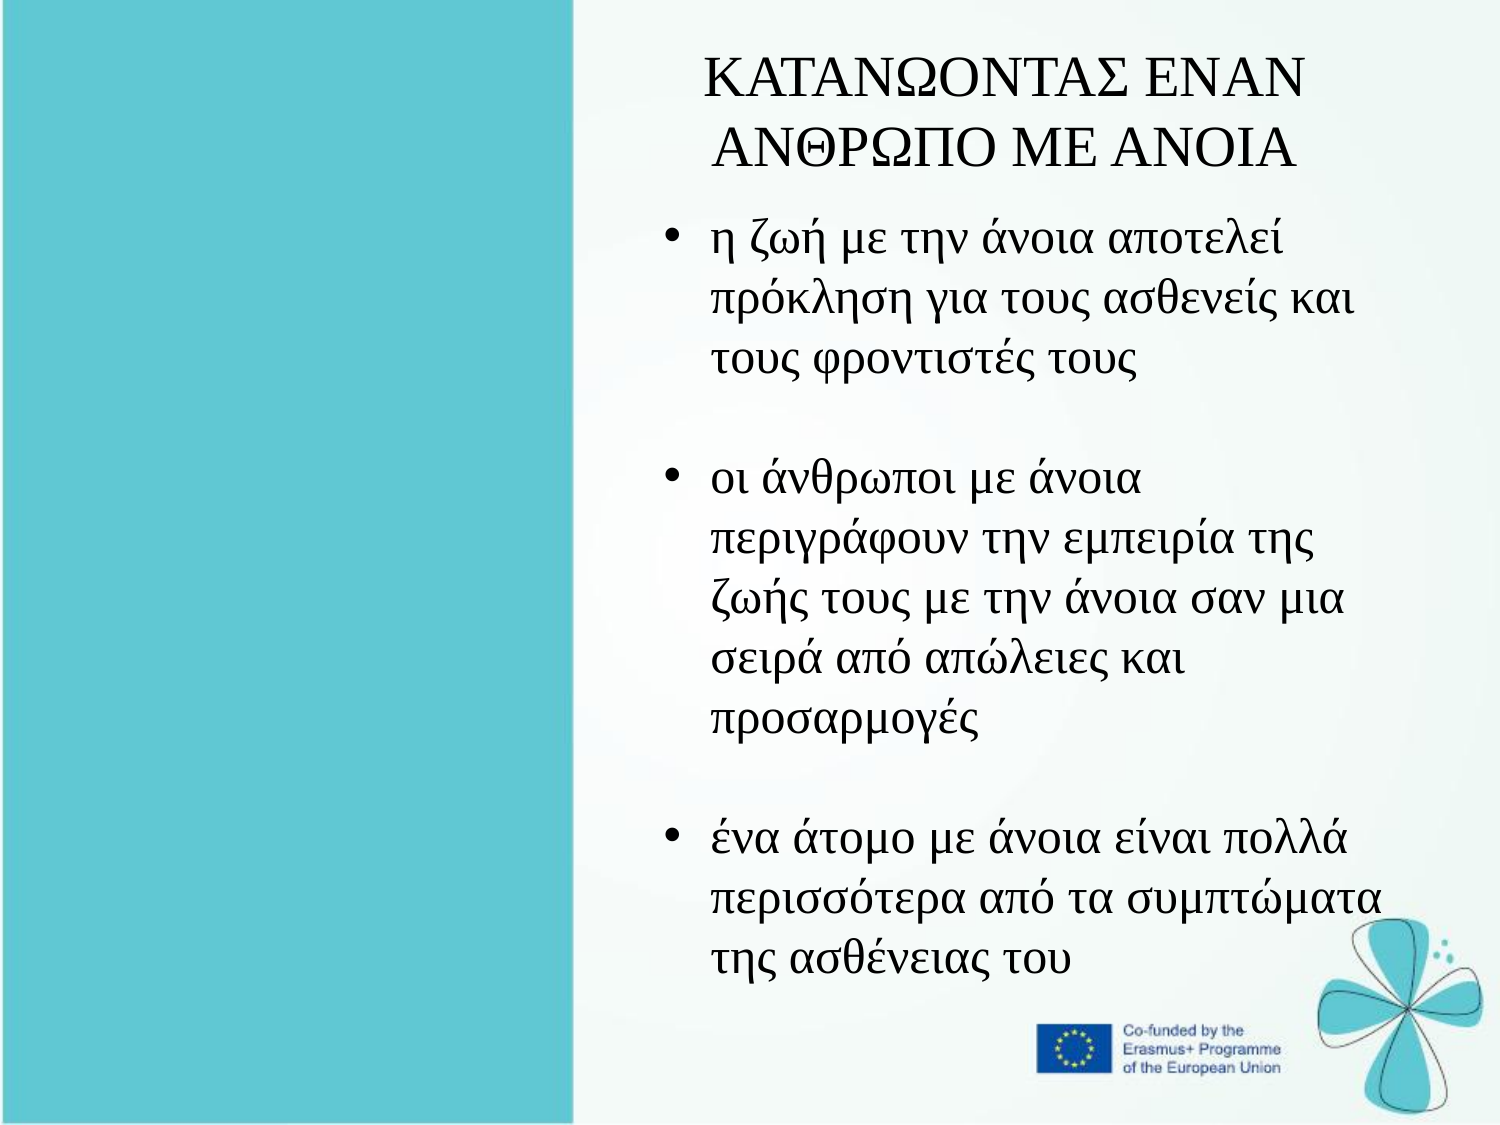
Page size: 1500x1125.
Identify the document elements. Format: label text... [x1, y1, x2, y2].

text_box ΚΑΤΑΝΩΟΝΤΑΣ ΕΝΑΝ ΑΝΘΡΩΠΟ ΜΕ ΑΝΟΙΑ [589, 30, 1421, 186]
text_box η ζωή με την άνοια αποτελεί πρόκληση για τους ασθενείς και τους φροντιστές τους οι άνθρωποι με άνοια περιγράφουν την εμπειρία της ζωής τους με την άνοια σαν μια σειρά από απώλειες και προσαρμογές ένα άτομο με άνοια είναι πολλά περισσότερα από τα συμπτώματα της ασθένειας του [648, 196, 1400, 992]
picture [0, 0, 1500, 1125]
